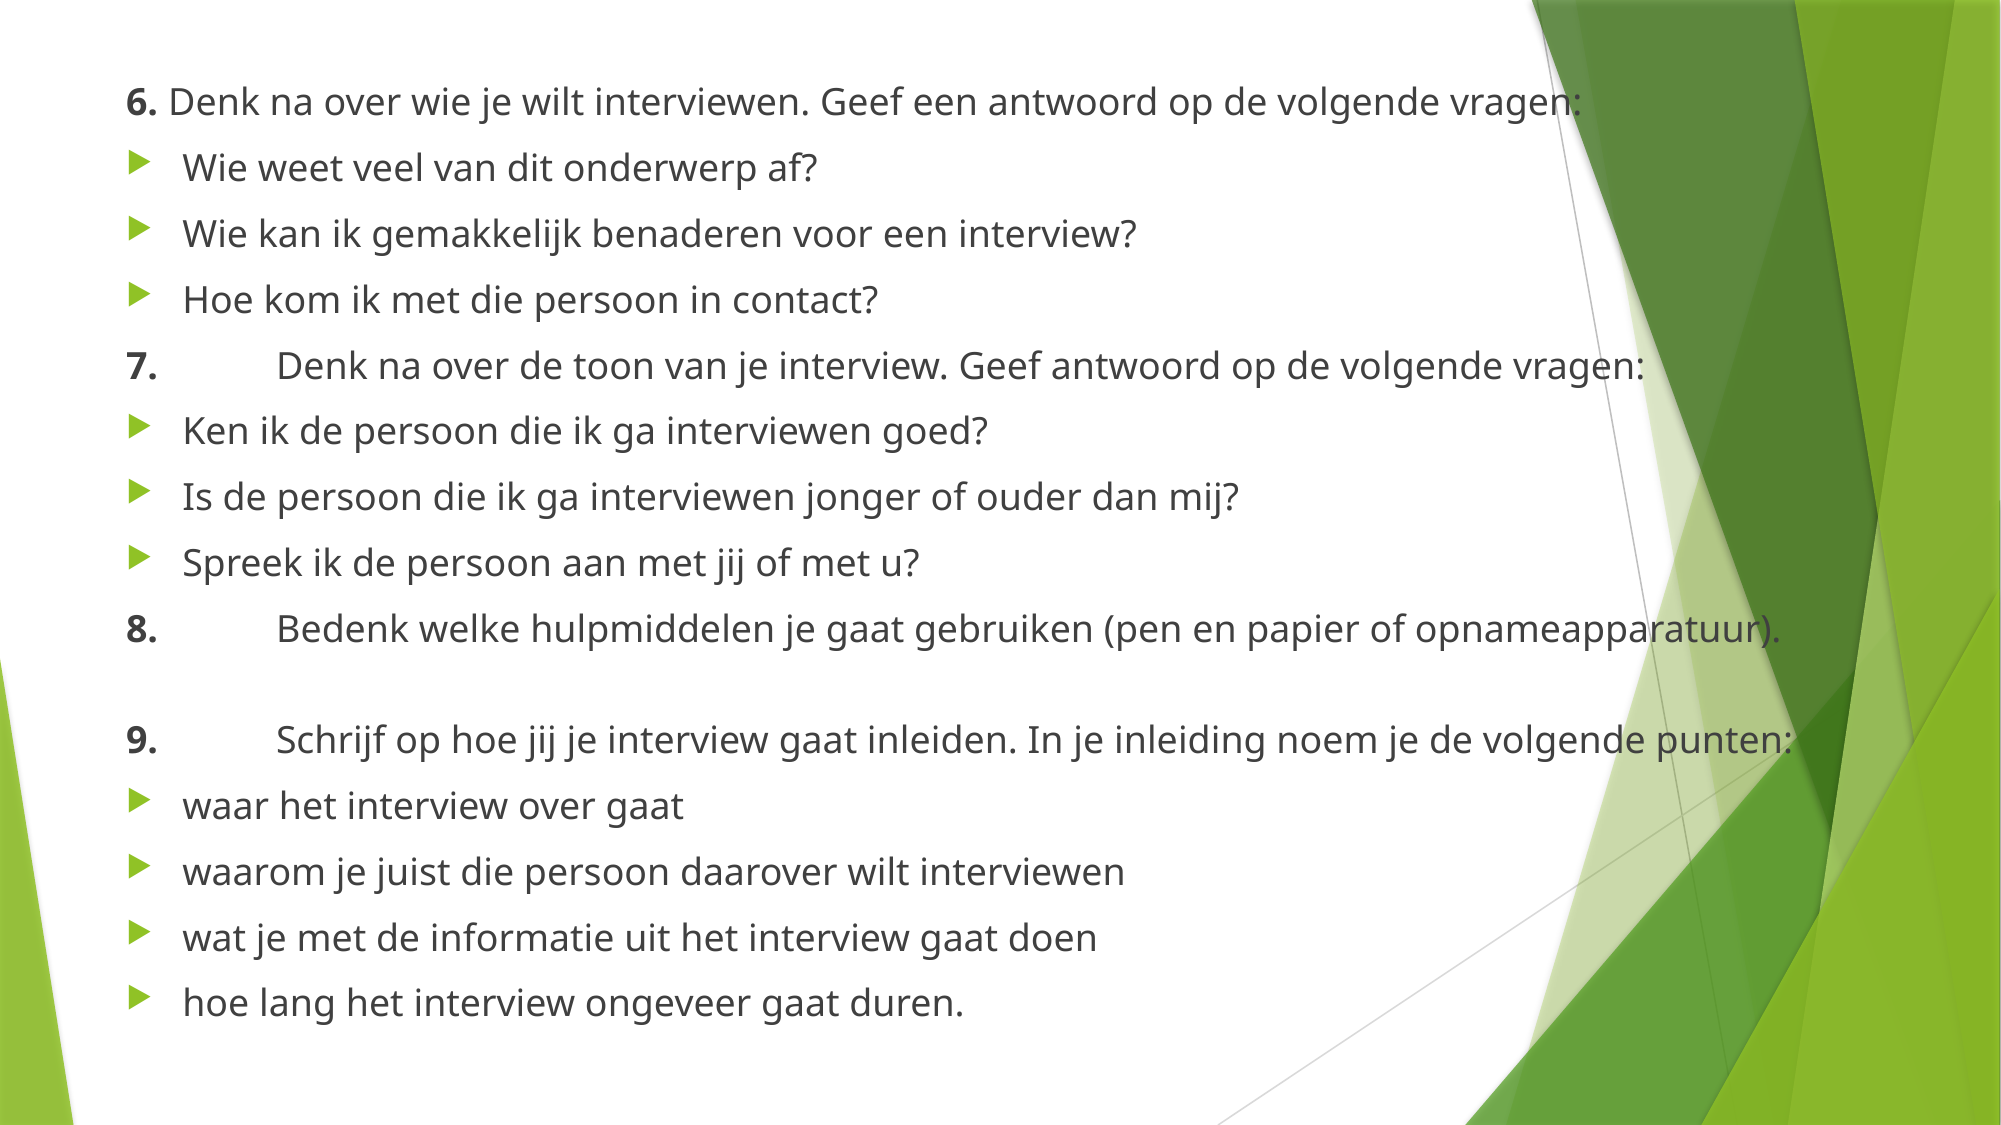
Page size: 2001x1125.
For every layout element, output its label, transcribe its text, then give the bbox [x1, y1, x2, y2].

list 6. Denk na over wie je wilt interviewen. Geef een antwoord op de volgende vragen: Wie weet veel van dit onderwerp af? Wie kan ik gemakkelijk benaderen voor een interview? Hoe kom ik met die persoon in contact? 7. Denk na over de toon van je interview. Geef antwoord op de volgende vragen: Ken ik de persoon die ik ga interviewen goed? Is de persoon die ik ga interviewen jonger of ouder dan mij? Spreek ik de persoon aan met jij of met u? 8. Bedenk welke hulpmiddelen je gaat gebruiken (pen en papier of opnameapparatuur). 9. Schrijf op hoe jij je interview gaat inleiden. In je inleiding noem je de volgende punten: waar het interview over gaat waarom je juist die persoon daarover wilt interviewen wat je met de informatie uit het interview gaat doen hoe lang het interview ongeveer gaat duren. [111, 70, 1848, 1125]
